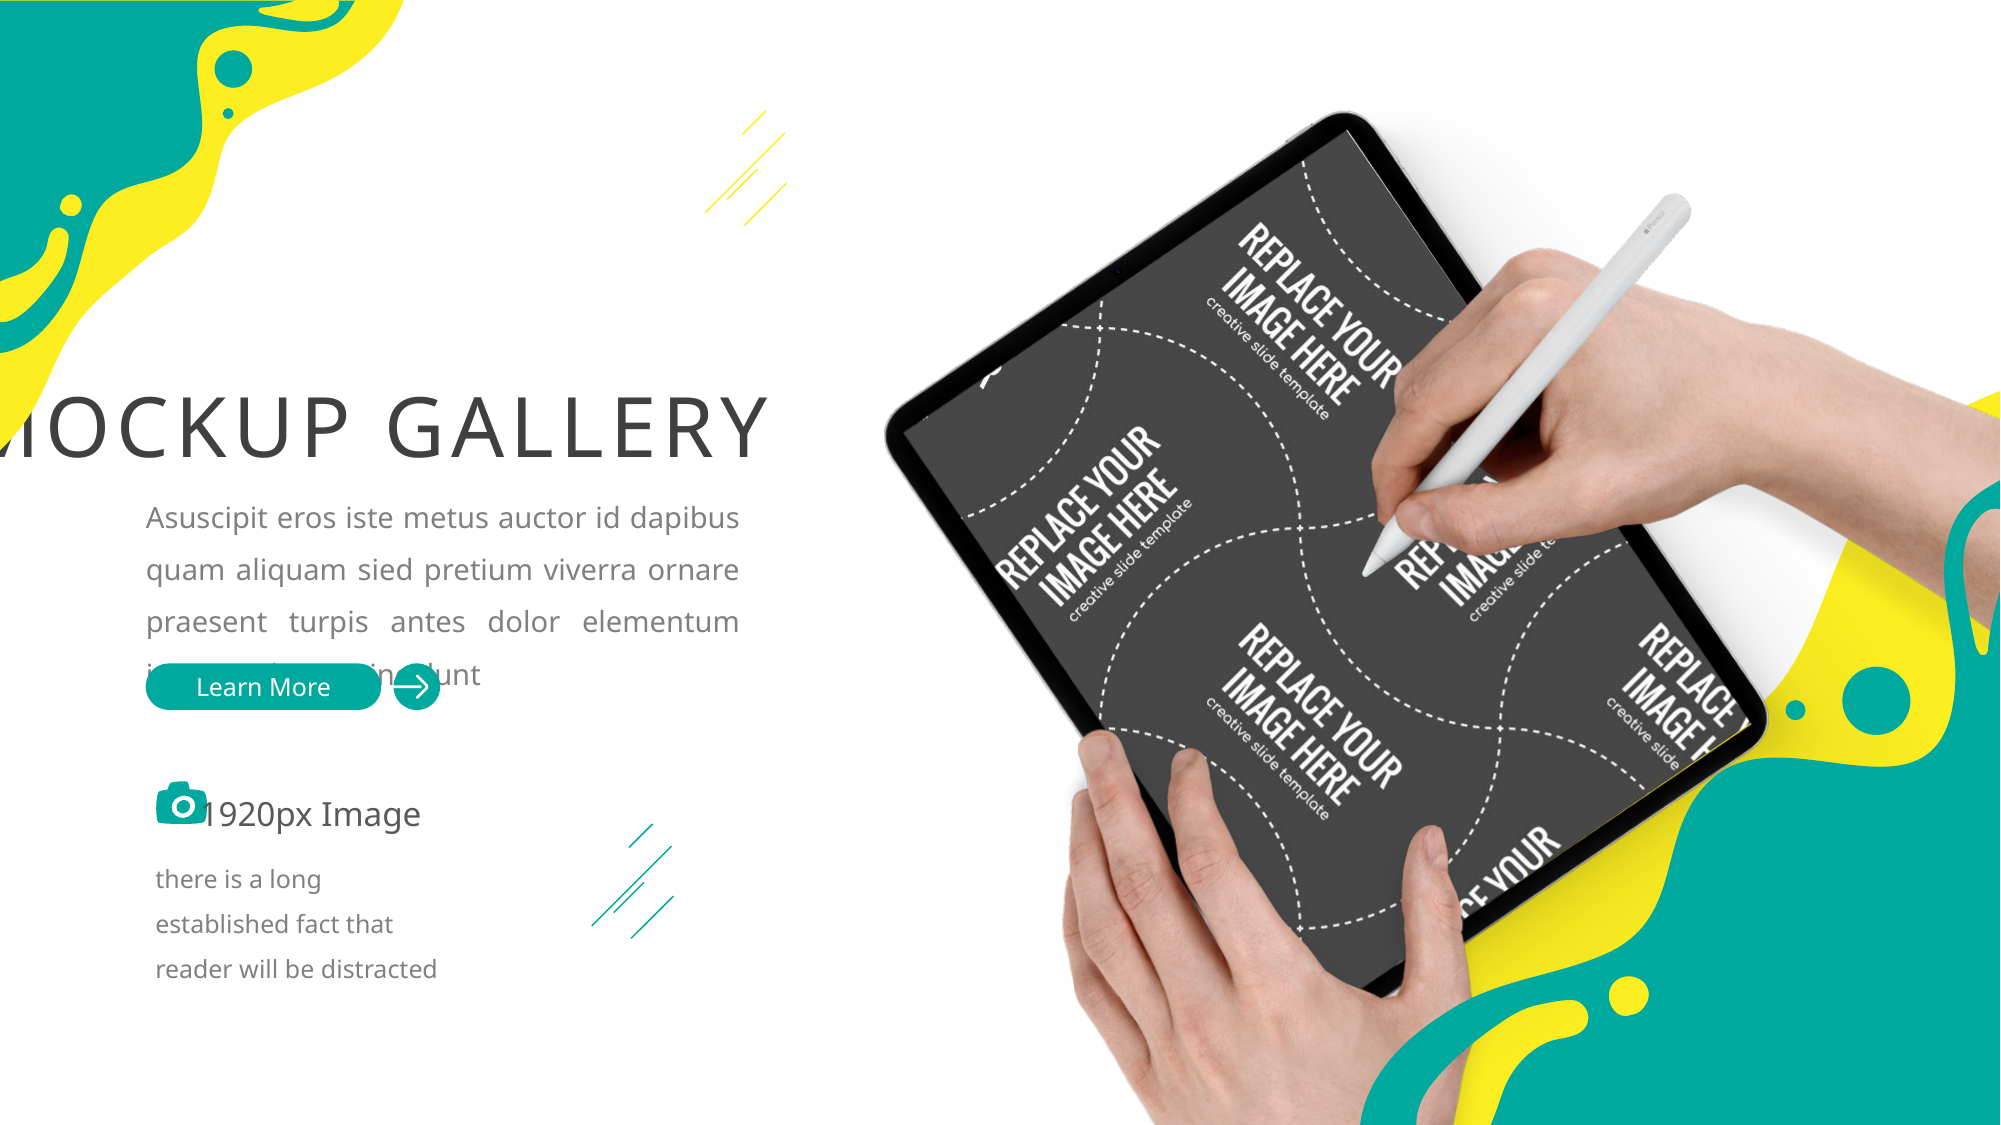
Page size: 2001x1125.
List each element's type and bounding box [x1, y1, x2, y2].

text_box [0, 0, 404, 451]
text_box [705, 110, 787, 226]
text_box [140, 373, 741, 943]
text_box [591, 823, 674, 939]
picture [861, 40, 2000, 1125]
text_box [0, 0, 355, 354]
